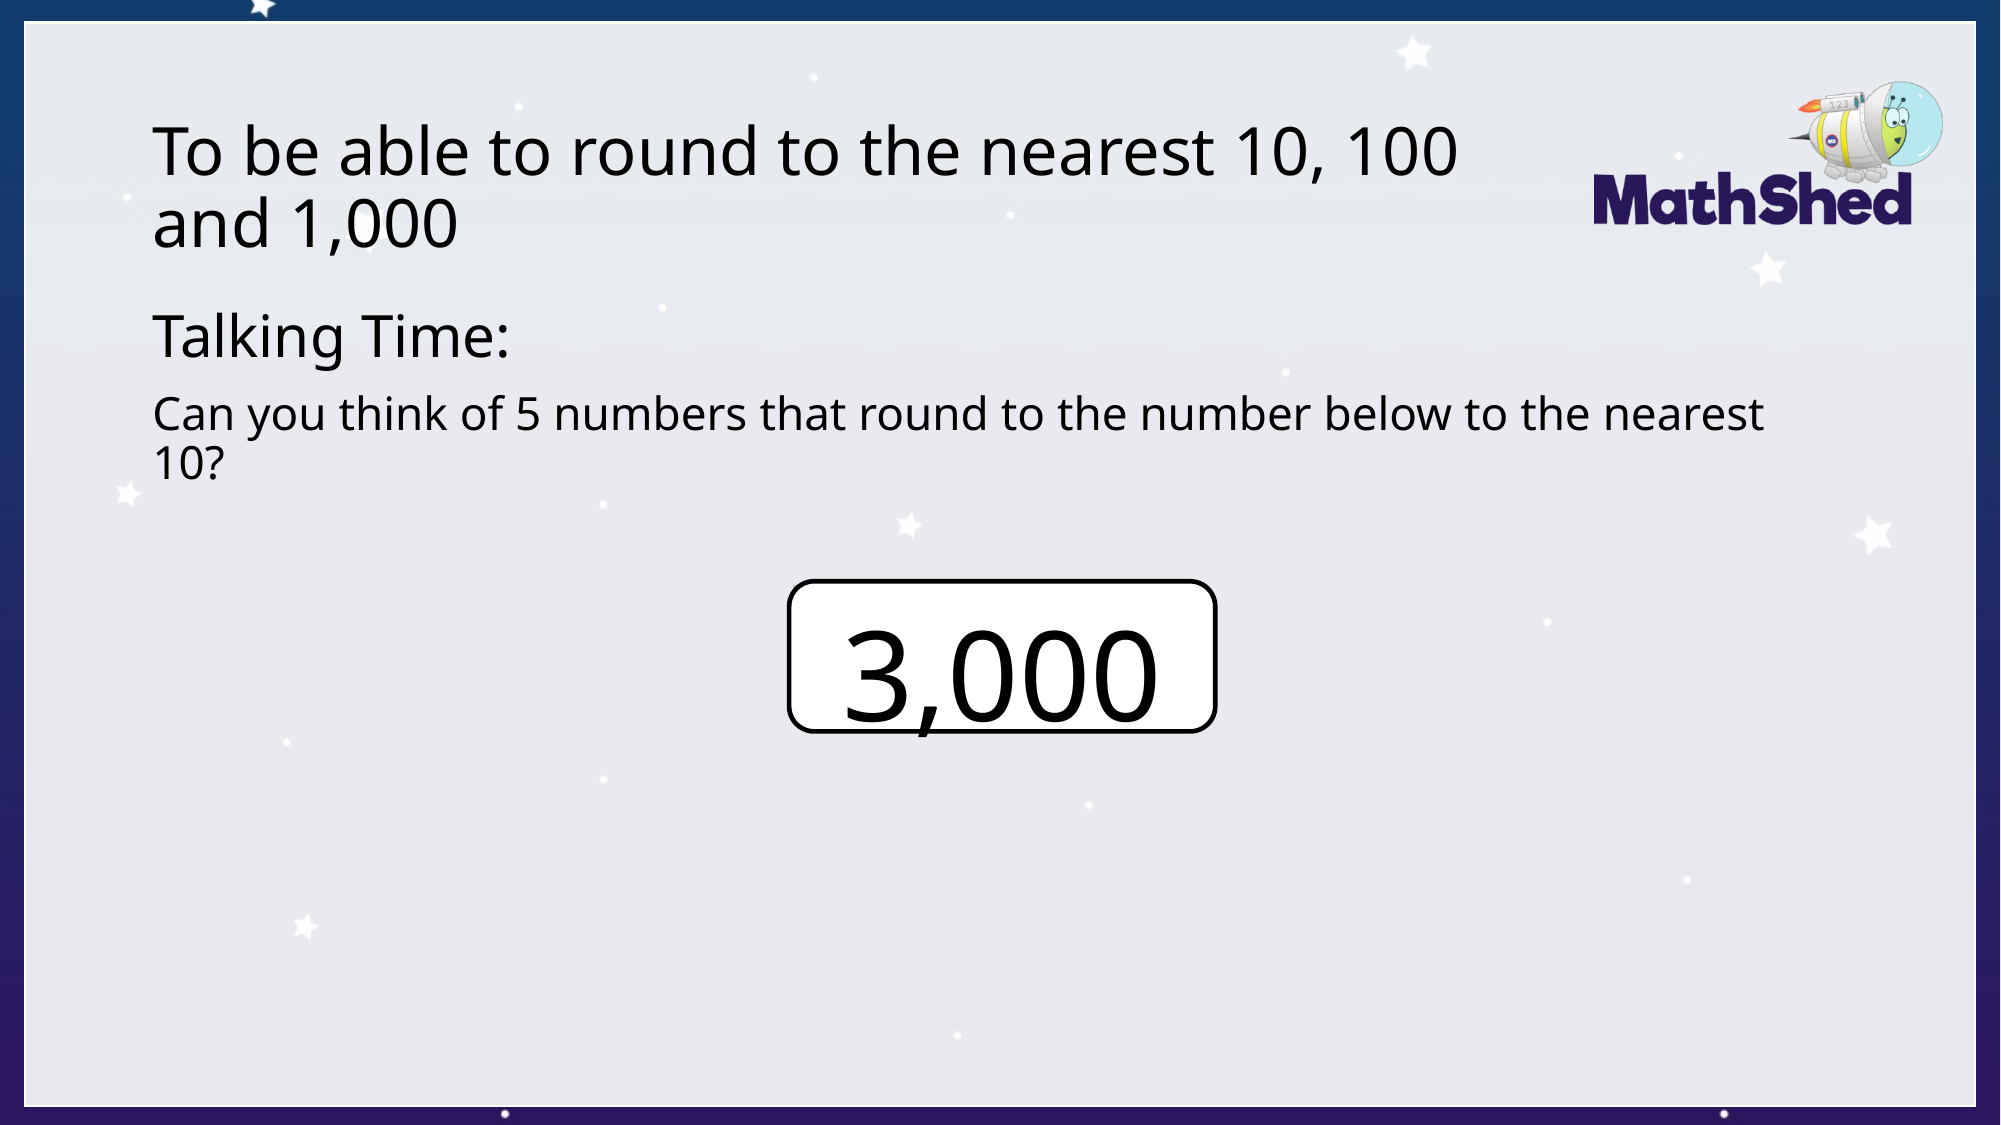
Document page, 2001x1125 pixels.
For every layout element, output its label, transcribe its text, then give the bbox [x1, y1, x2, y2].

list Talking Time: Can you think of 5 numbers that round to the number below to the nearest 10? [137, 299, 1863, 1014]
picture [0, 0, 2001, 1125]
text_box 3,000 [788, 580, 1217, 733]
title To be able to round to the nearest 10, 100 and 1,000 [137, 81, 1578, 299]
